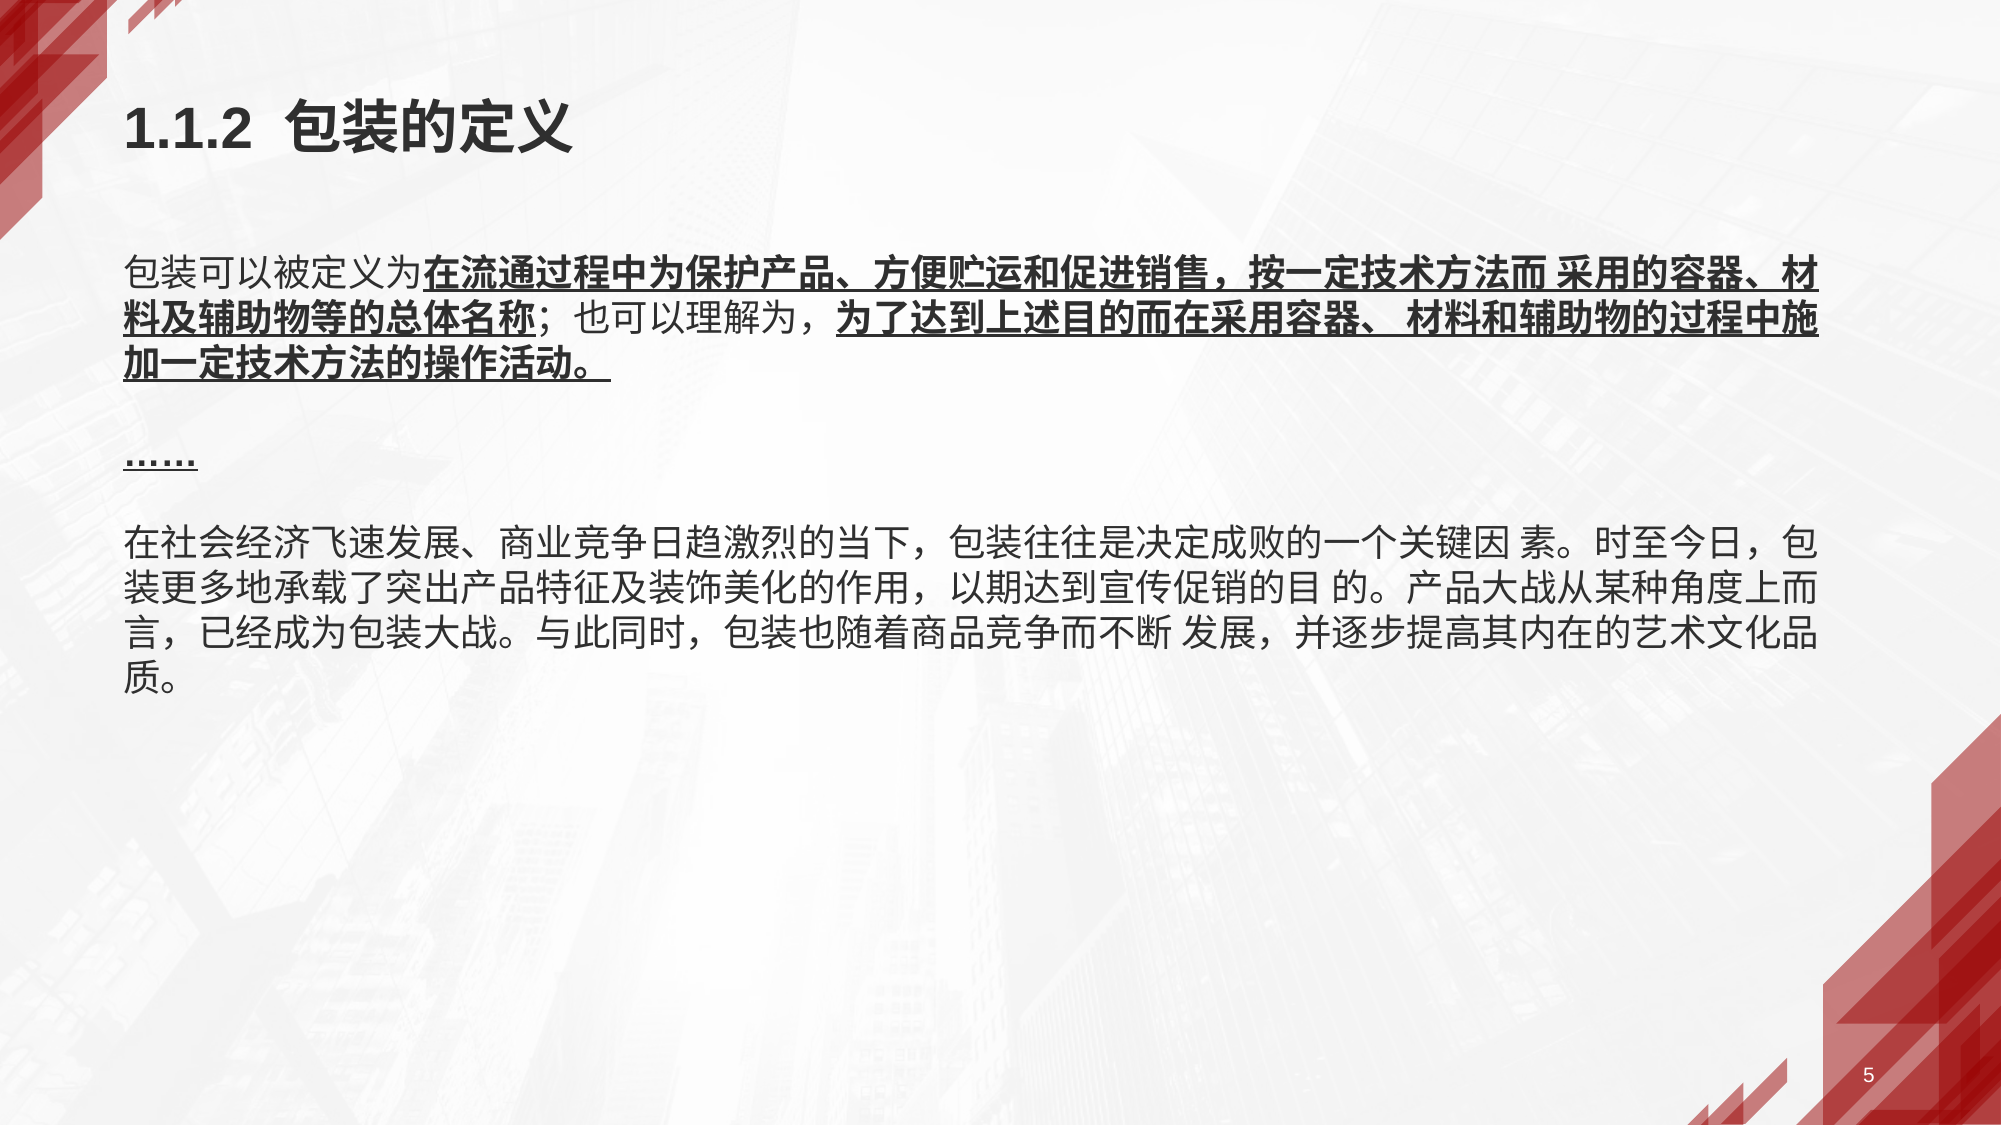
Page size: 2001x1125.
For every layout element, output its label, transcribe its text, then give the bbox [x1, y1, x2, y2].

text_box 包装可以被定义为在流通过程中为保护产品、方便贮运和促进销售，按一定技术方法而 采用的容器、材料及辅助物等的总体名称；也可以理解为，为了达到上述目的而在采用容器、 材料和辅助物的过程中施加一定技术方法的操作活动。 …… 在社会经济飞速发展、商业竞争日趋激烈的当下，包装往往是决定成败的一个关键因 素。时至今日，包装更多地承载了突出产品特征及装饰美化的作用，以期达到宣传促销的目 的。产品大战从某种角度上而言，已经成为包装大战。与此同时，包装也随着商品竞争而不断 发展，并逐步提高其内在的艺术文化品质。 [108, 241, 1867, 707]
title 1.1.2 包装的定义 [108, 81, 1890, 169]
slide_number 5 [1452, 1056, 1890, 1092]
